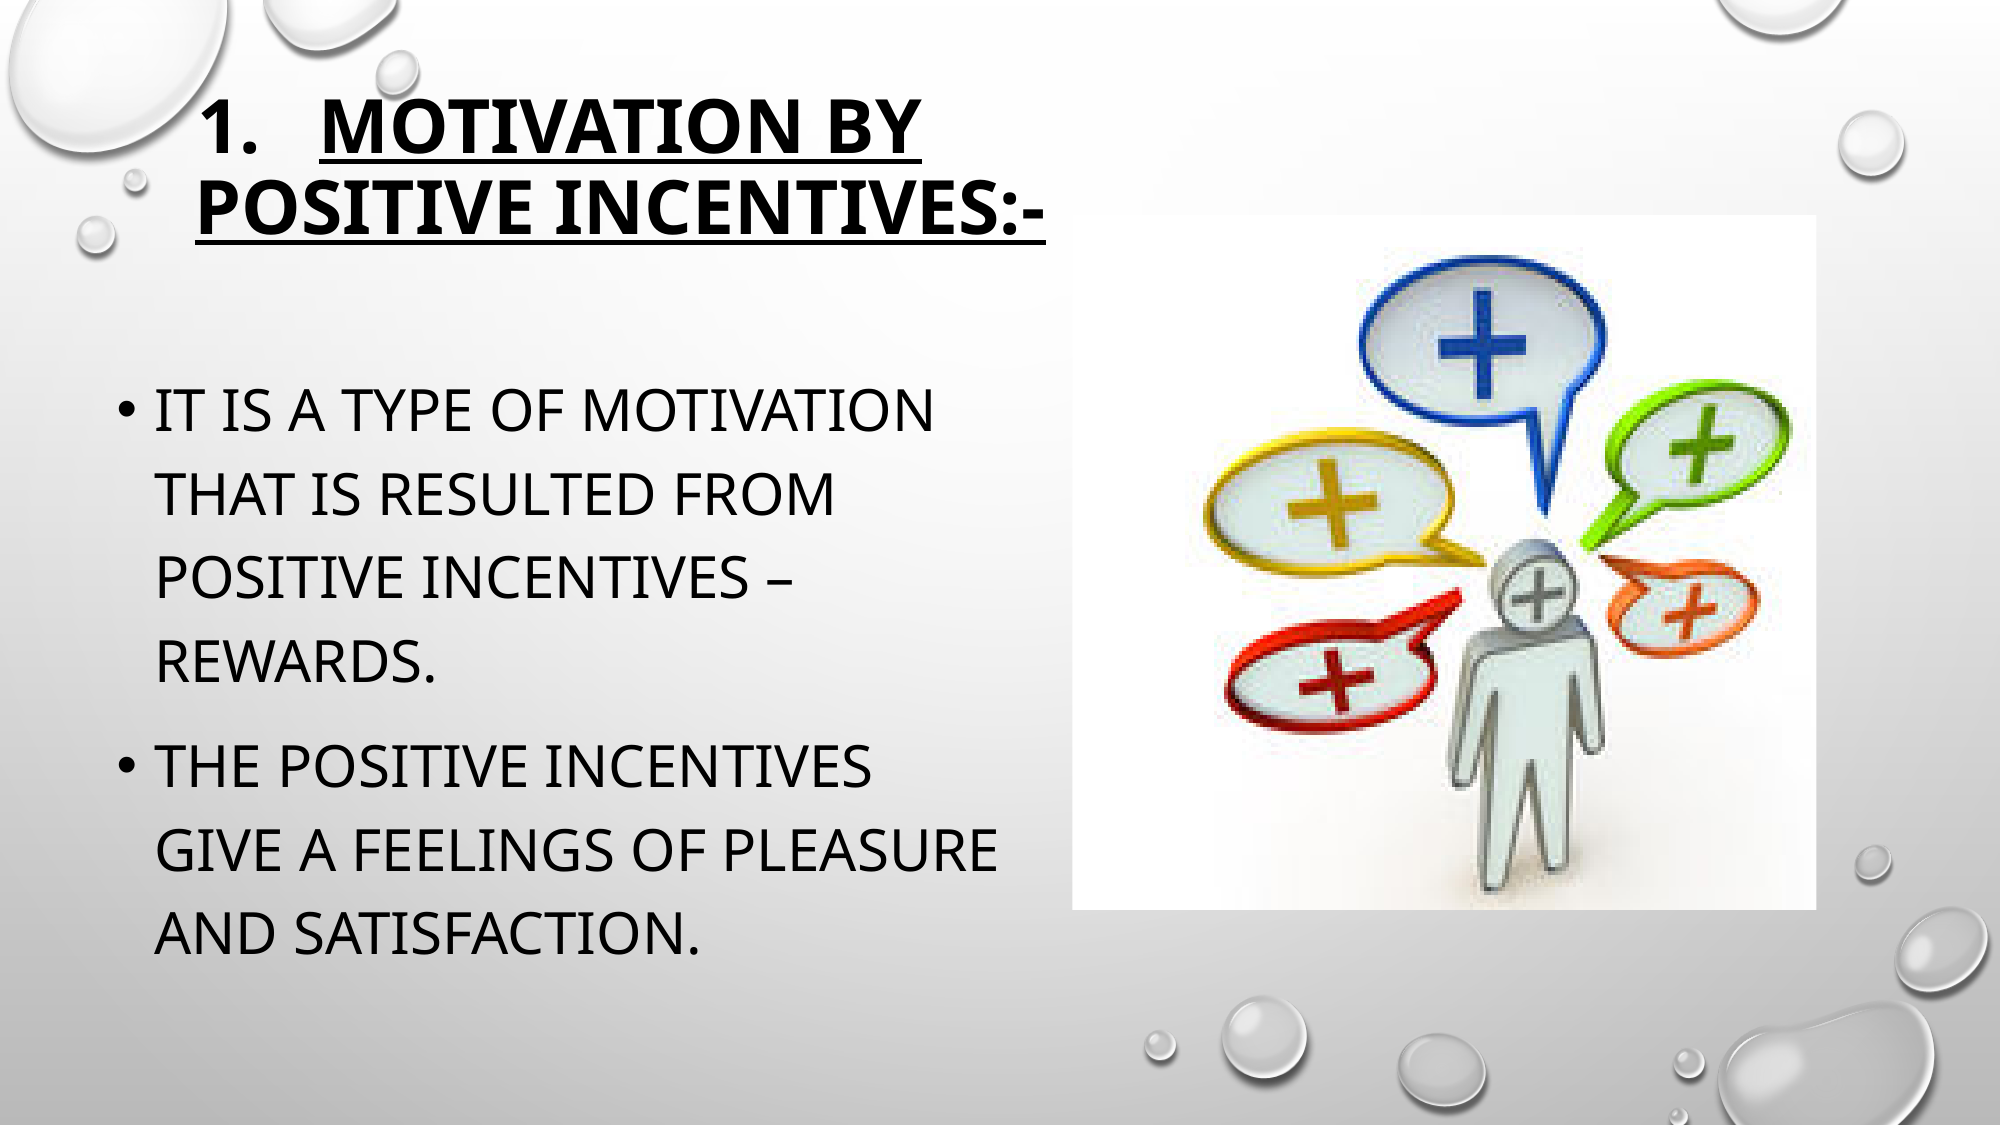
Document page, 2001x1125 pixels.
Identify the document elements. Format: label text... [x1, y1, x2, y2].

title Motivation by positive incentives:- [23, 57, 1096, 282]
picture [0, 0, 2000, 1125]
list It is a type of motivation that is resulted from positive incentives – rewards. The positive incentives give a feelings of pleasure and satisfaction. [101, 351, 1032, 985]
